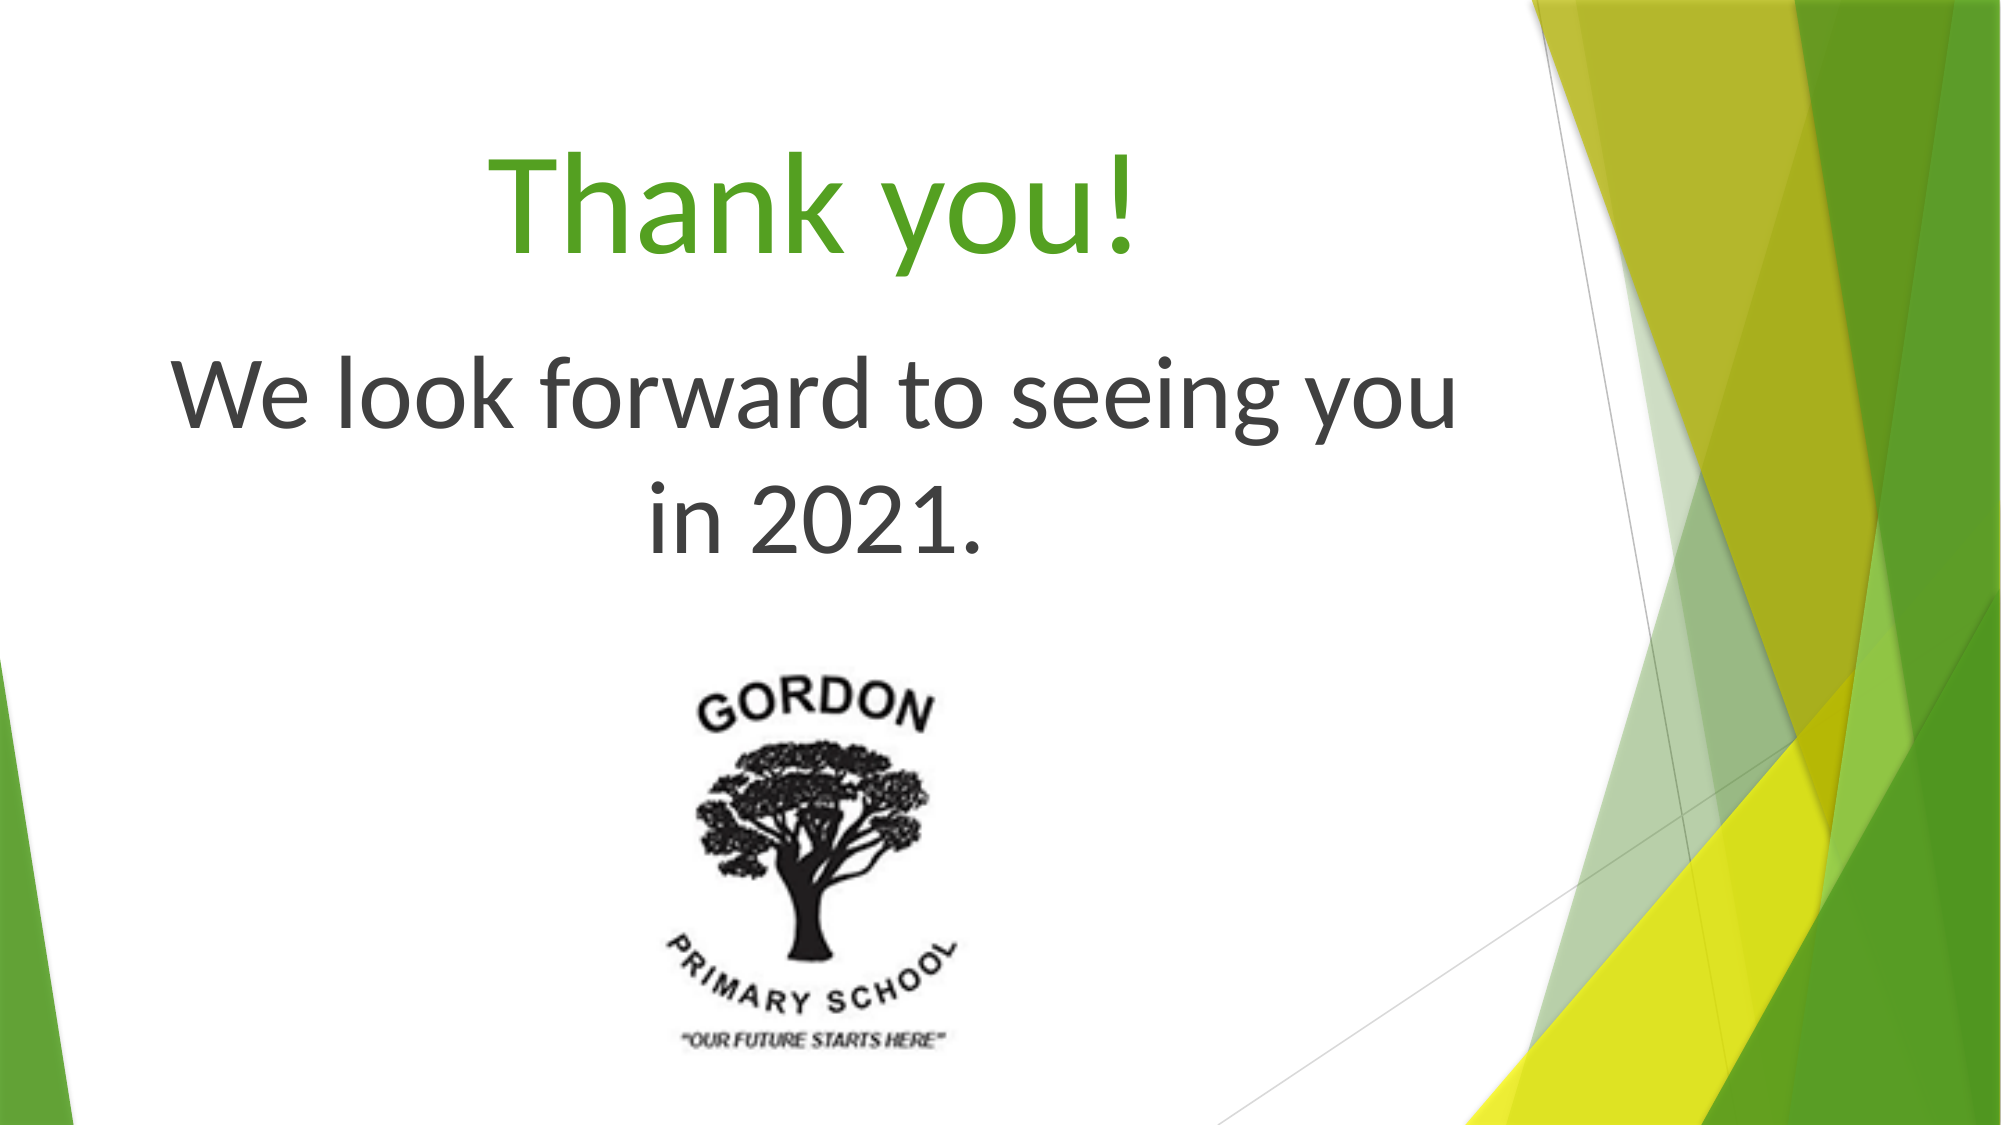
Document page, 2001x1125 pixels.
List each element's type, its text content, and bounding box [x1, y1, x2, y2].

list We look forward to seeing you in 2021. [111, 316, 1522, 954]
title Thank you! [111, 99, 1522, 316]
picture [649, 634, 983, 1076]
